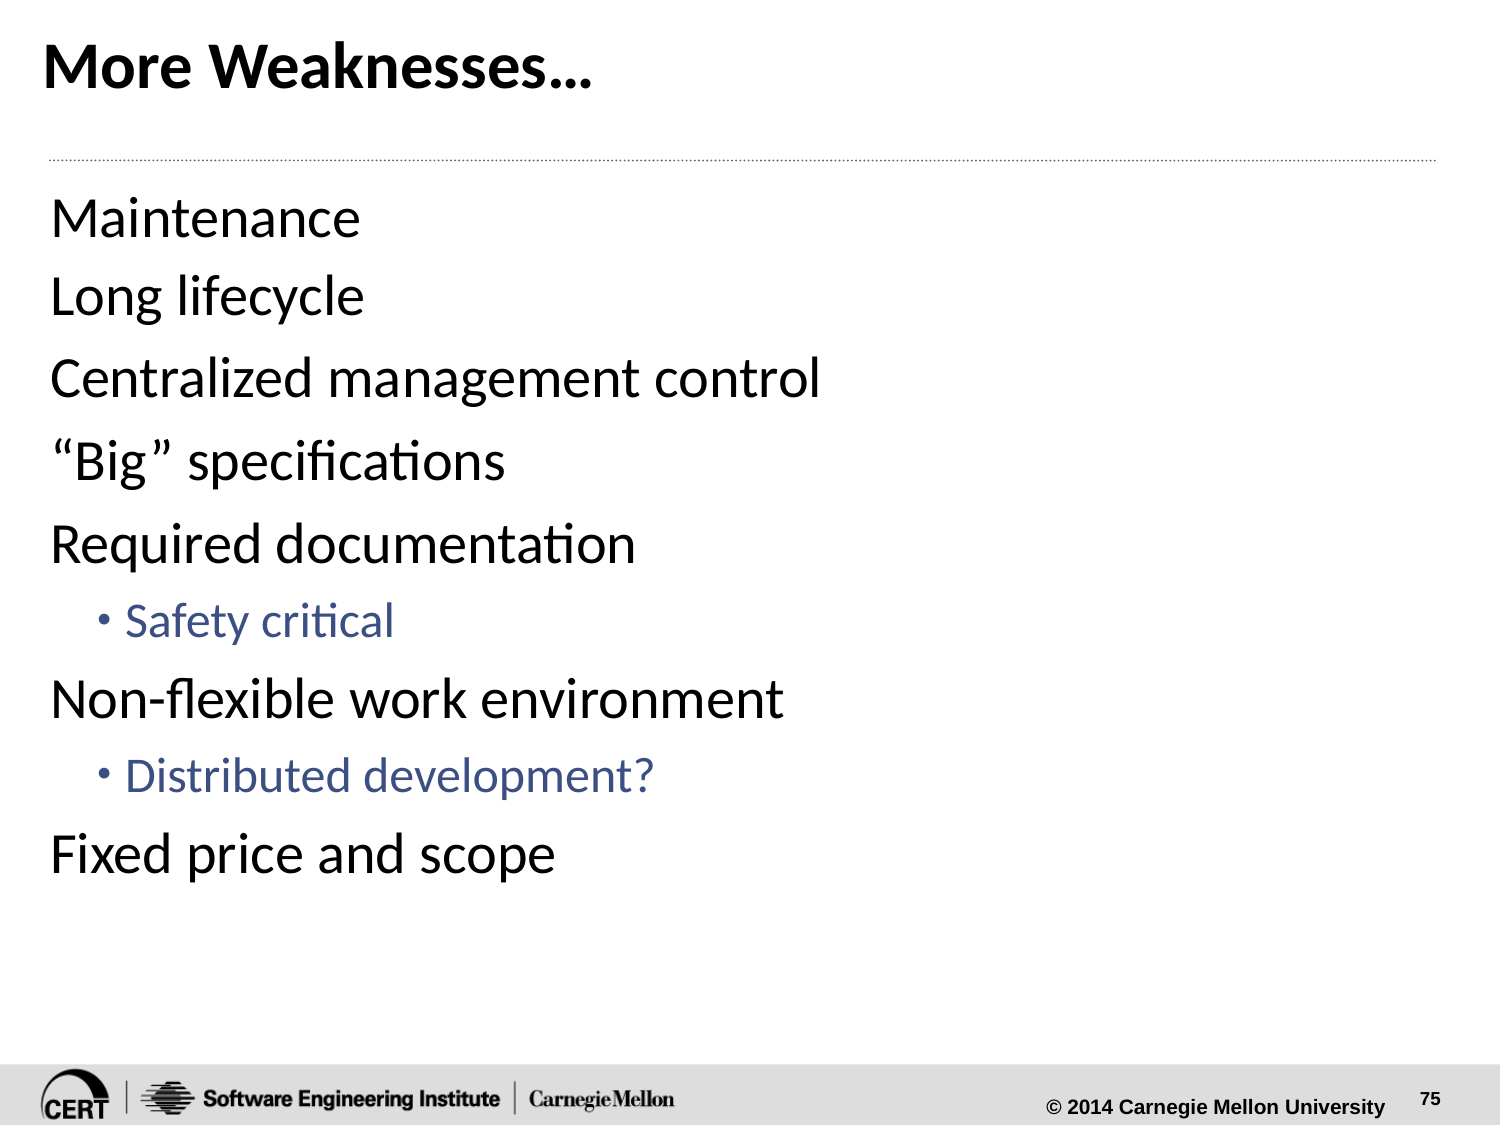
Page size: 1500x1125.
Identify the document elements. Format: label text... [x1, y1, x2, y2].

list Maintenance Long lifecycle Centralized management control “Big” specifications Required documentation Safety critical Non-flexible work environment Distributed development? Fixed price and scope [49, 187, 1438, 1001]
title More Weaknesses… [42, 37, 1434, 155]
picture [24, 1065, 688, 1125]
